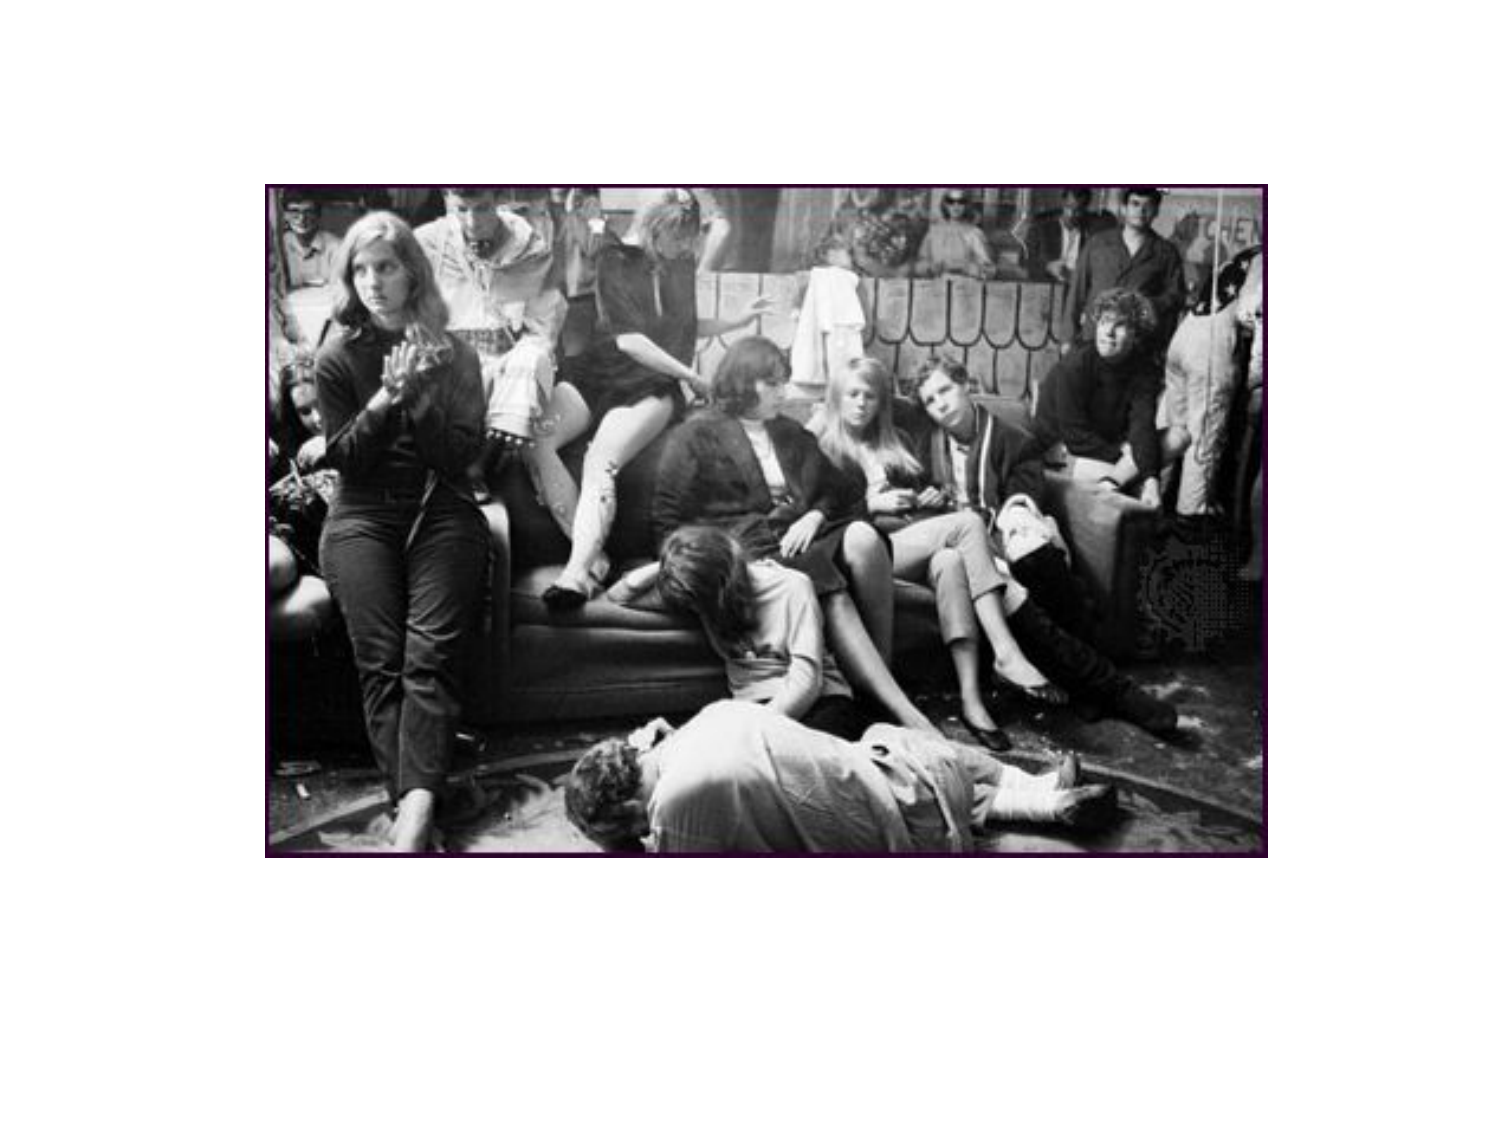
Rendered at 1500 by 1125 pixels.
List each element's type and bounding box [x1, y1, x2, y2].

picture [265, 184, 1268, 858]
